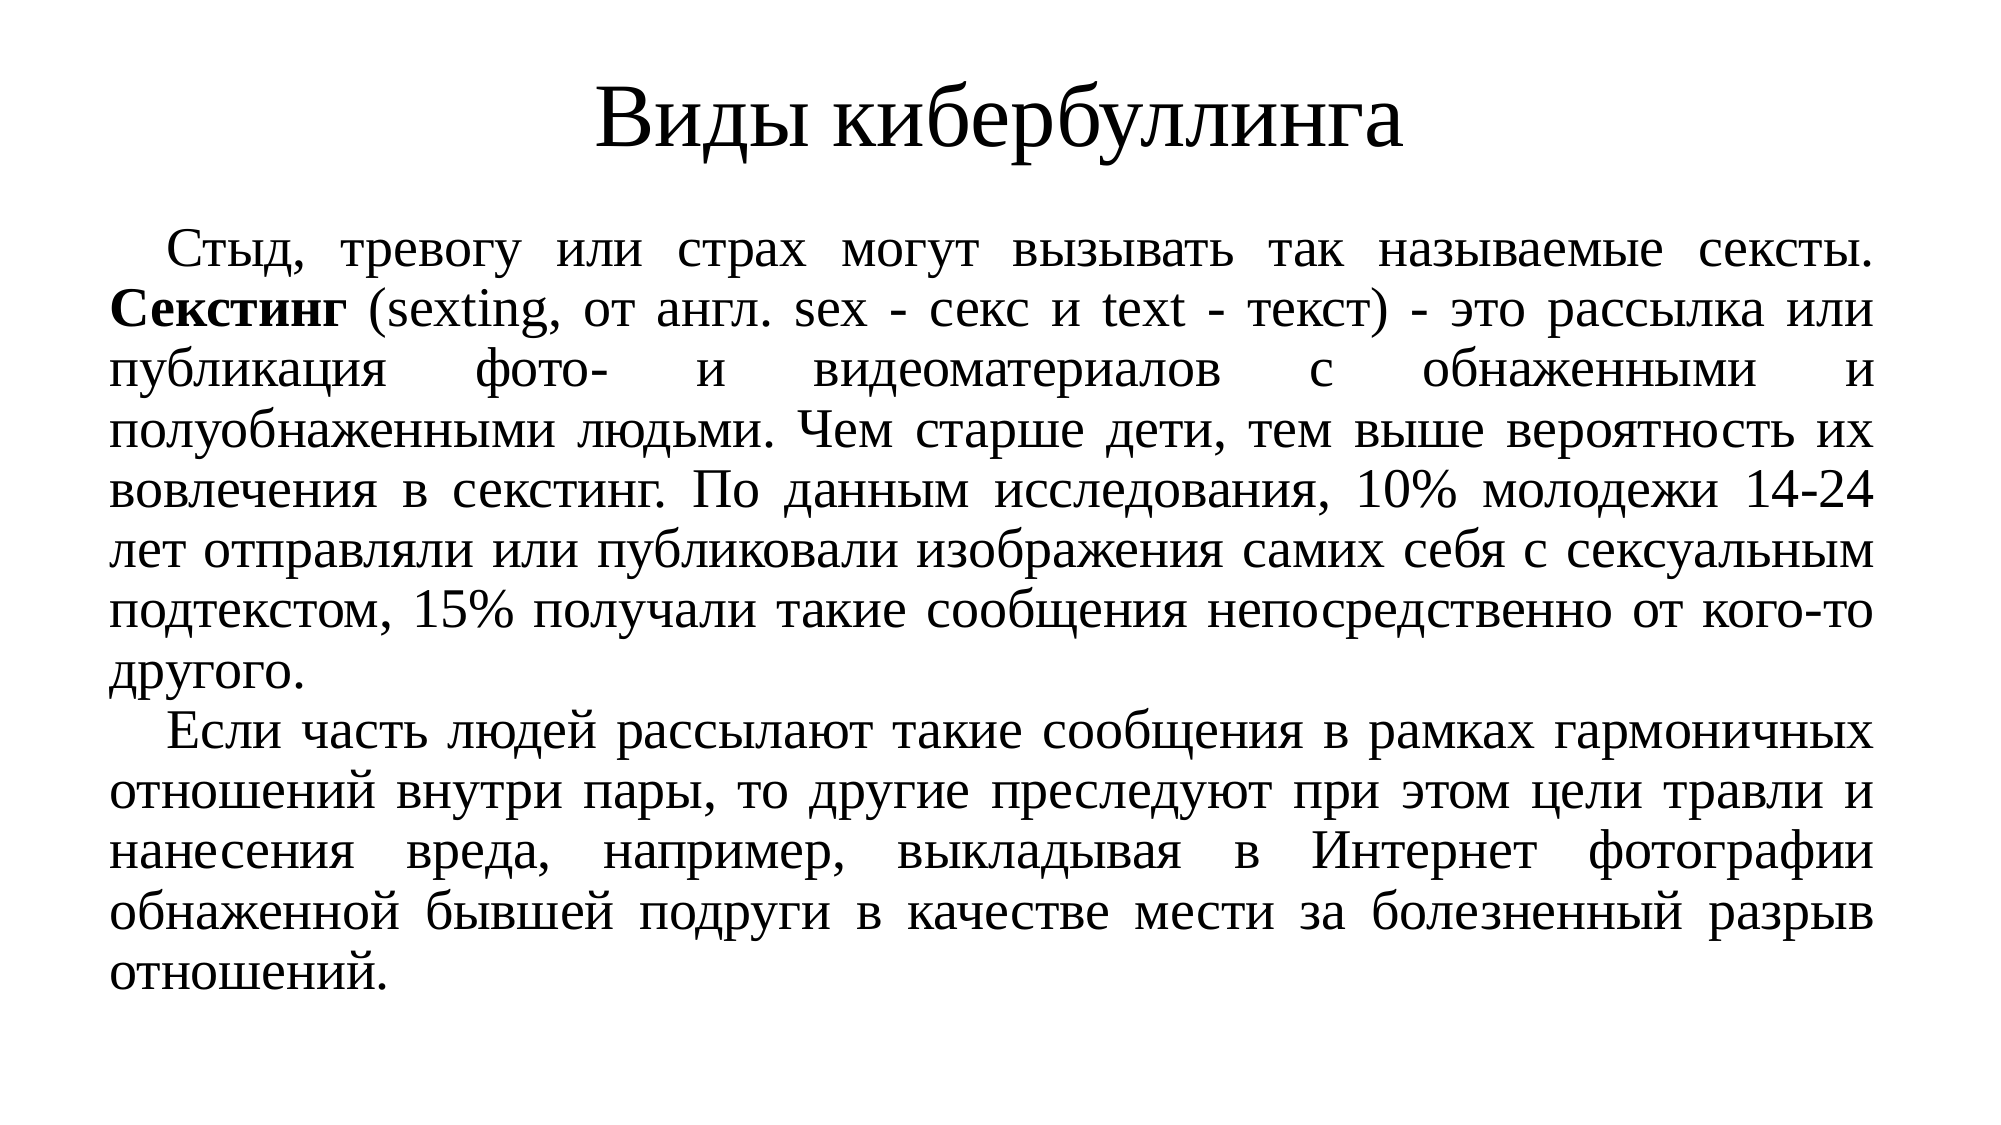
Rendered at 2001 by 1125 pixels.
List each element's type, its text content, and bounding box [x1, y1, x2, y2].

title Виды кибербуллинга [137, 59, 1863, 174]
list Стыд, тревогу или страх могут вызывать так называемые сексты. Секстинг (sexting, от англ. sex - секс и text - текст) - это рассылка или публикация фото- и видеоматериалов с обнаженными и полуобнаженными людьми. Чем старше дети, тем выше вероятность их вовлечения в секстинг. По данным исследования, 10% молодежи 14-24 лет отправляли или публиковали изображения самих себя с сексуальным подтекстом, 15% получали такие сообщения непосредственно от кого-то другого. Если часть людей рассылают такие сообщения в рамках гармоничных отношений внутри пары, то другие преследуют при этом цели травли и нанесения вреда, например, выкладывая в Интернет фотографии обнаженной бывшей подруги в качестве мести за болезненный разрыв отношений. [94, 210, 1891, 1014]
